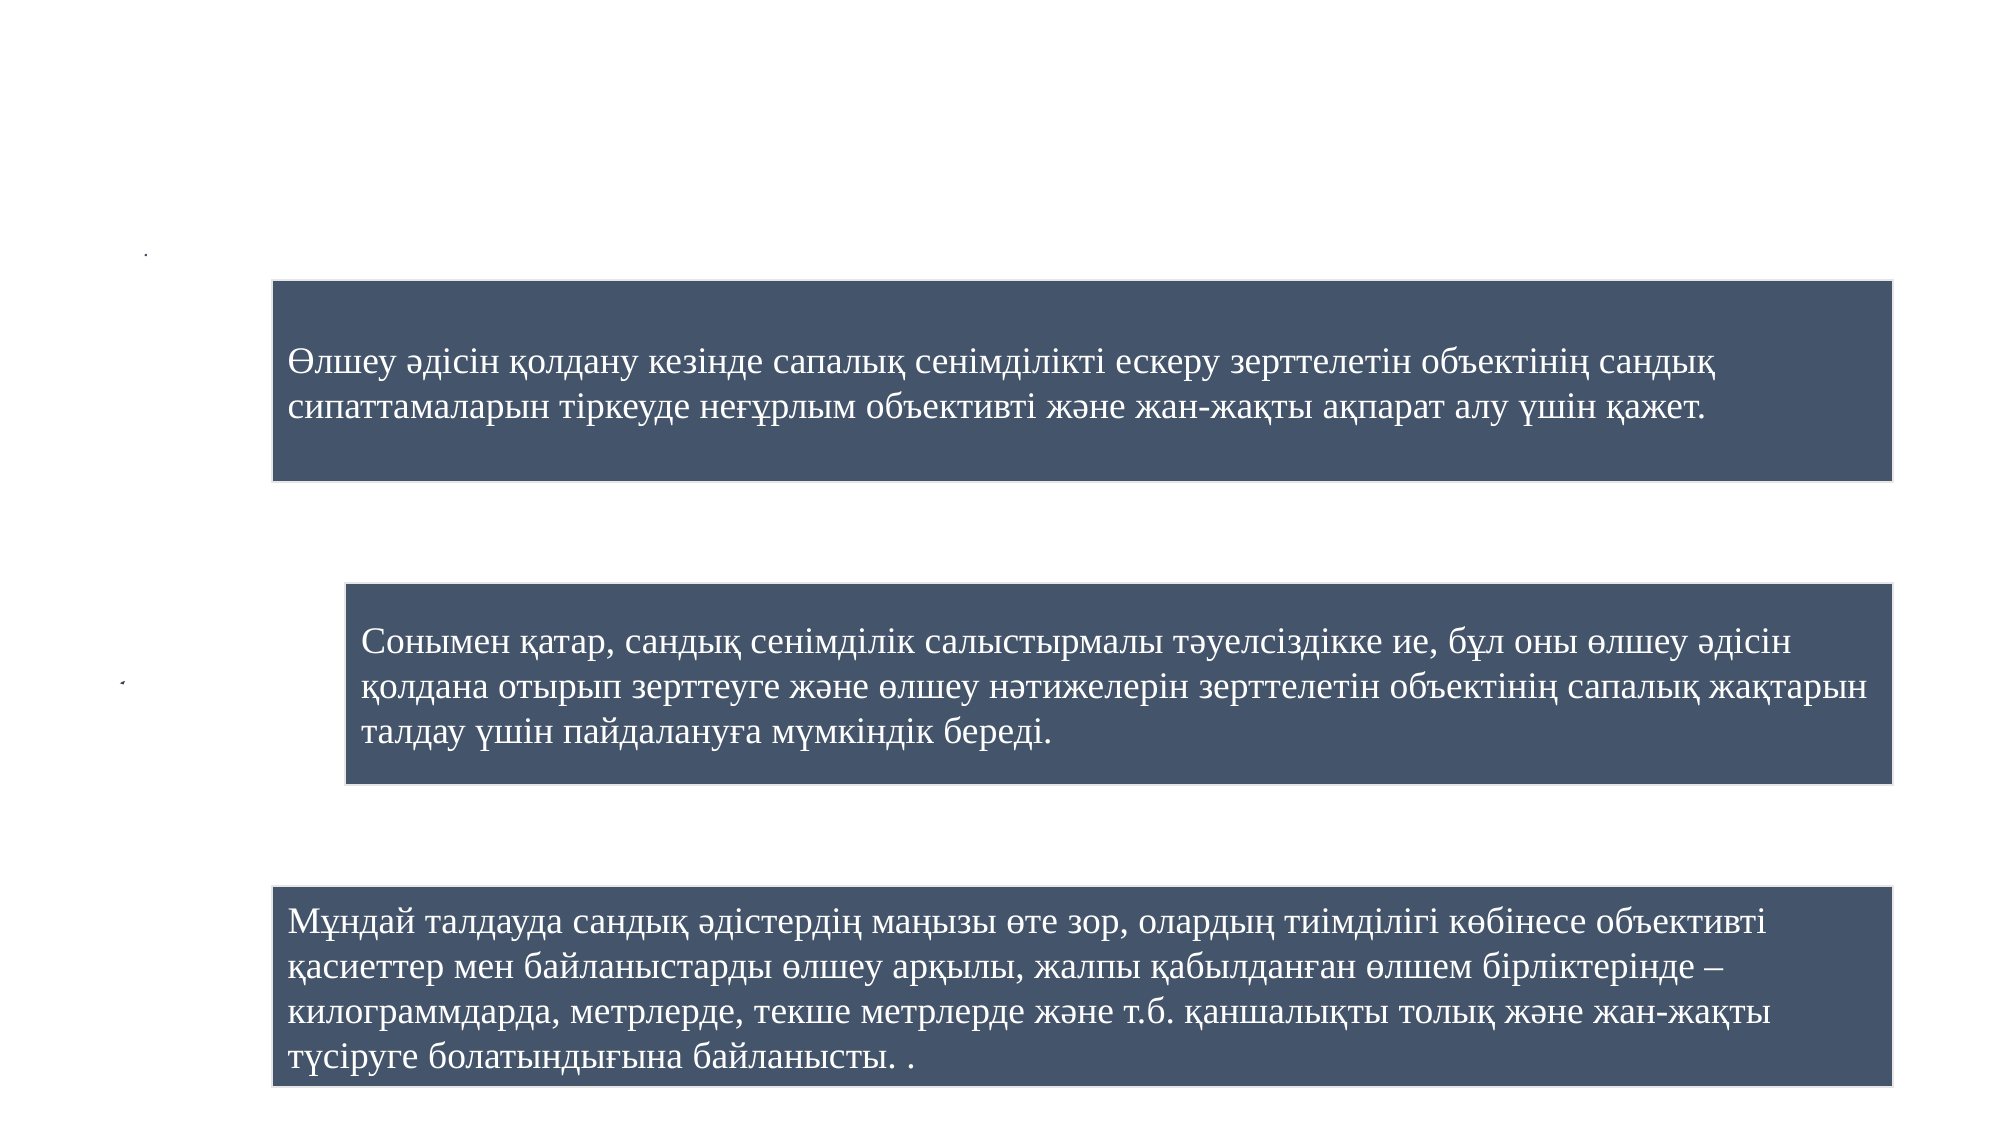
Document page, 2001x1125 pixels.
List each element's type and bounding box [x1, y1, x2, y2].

list [117, 90, 1893, 1100]
